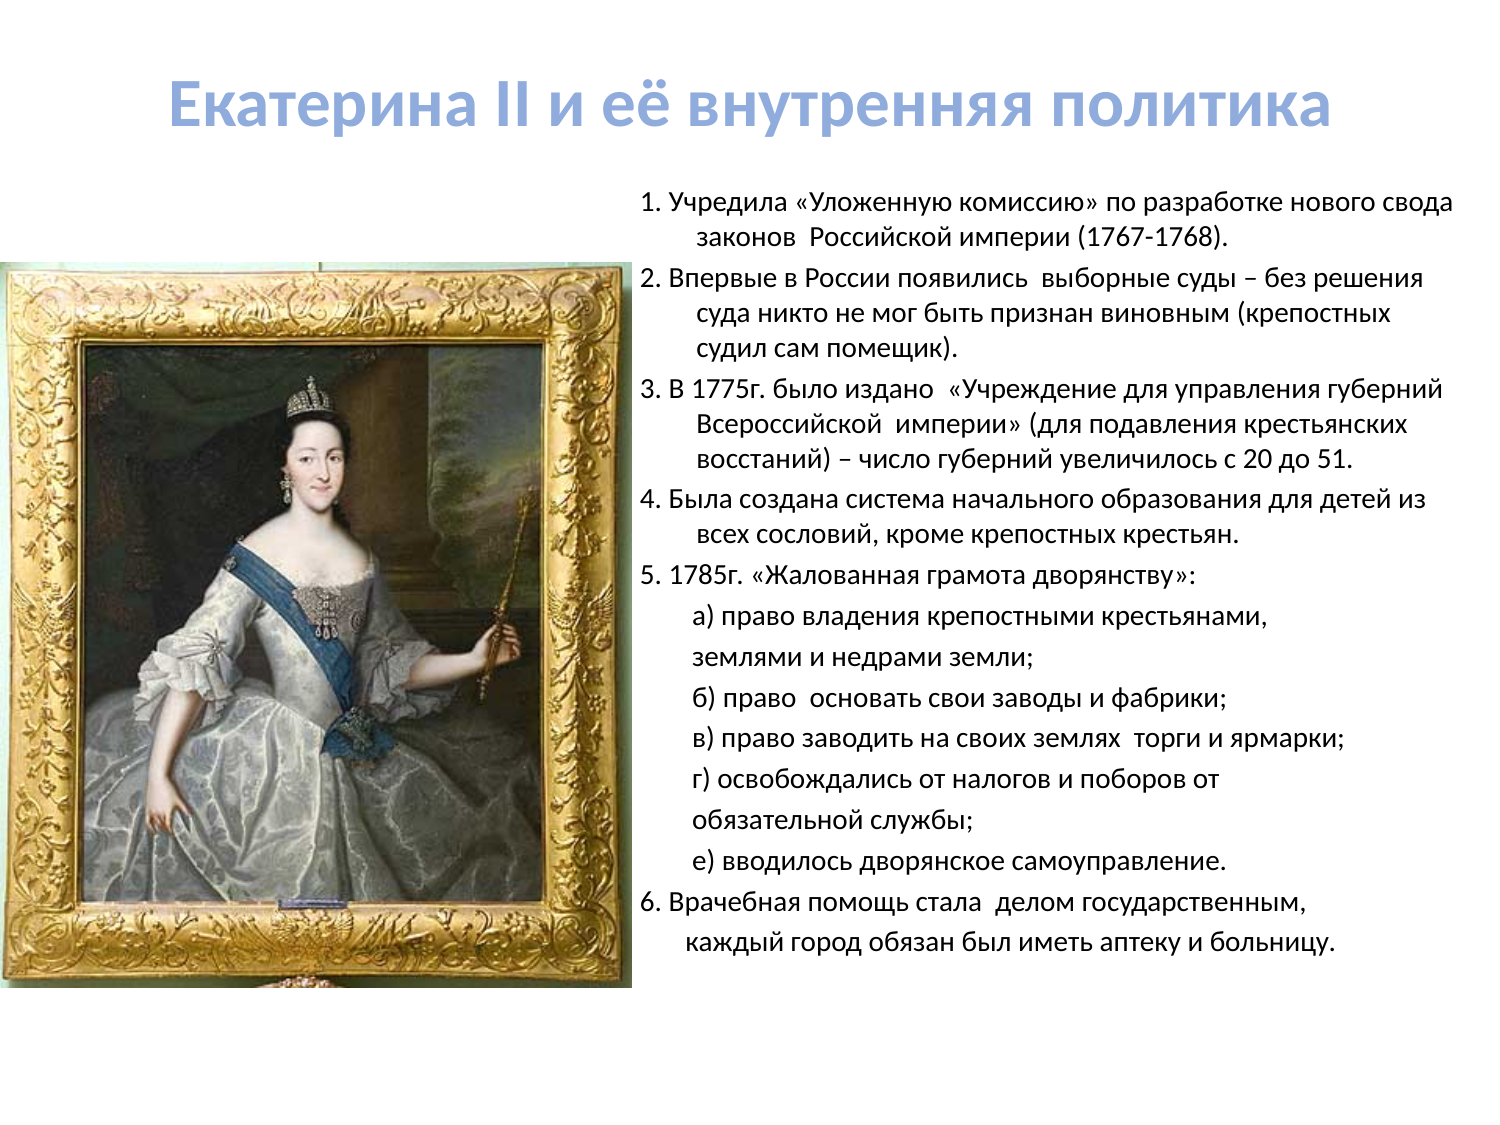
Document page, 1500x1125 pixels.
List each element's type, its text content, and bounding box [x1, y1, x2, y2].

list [0, 262, 632, 988]
list 1. Учредила «Уложенную комиссию» по разработке нового свода законов Российской империи (1767-1768). 2. Впервые в России появились выборные суды – без решения суда никто не мог быть признан виновным (крепостных судил сам помещик). 3. В 1775г. было издано «Учреждение для управления губерний Всероссийской империи» (для подавления крестьянских восстаний) – число губерний увеличилось с 20 до 51. 4. Была создана система начального образования для детей из всех сословий, кроме крепостных крестьян. 5. 1785г. «Жалованная грамота дворянству»: а) право владения крепостными крестьянами, землями и недрами земли; б) право основать свои заводы и фабрики; в) право заводить на своих землях торги и ярмарки; г) освобождались от налогов и поборов от обязательной службы; е) вводилось дворянское самоуправление. 6. Врачебная помощь стала делом государственным, каждый город обязан был иметь аптеку и больницу. [624, 174, 1475, 1025]
title Екатерина II и её внутренняя политика [76, 45, 1427, 174]
